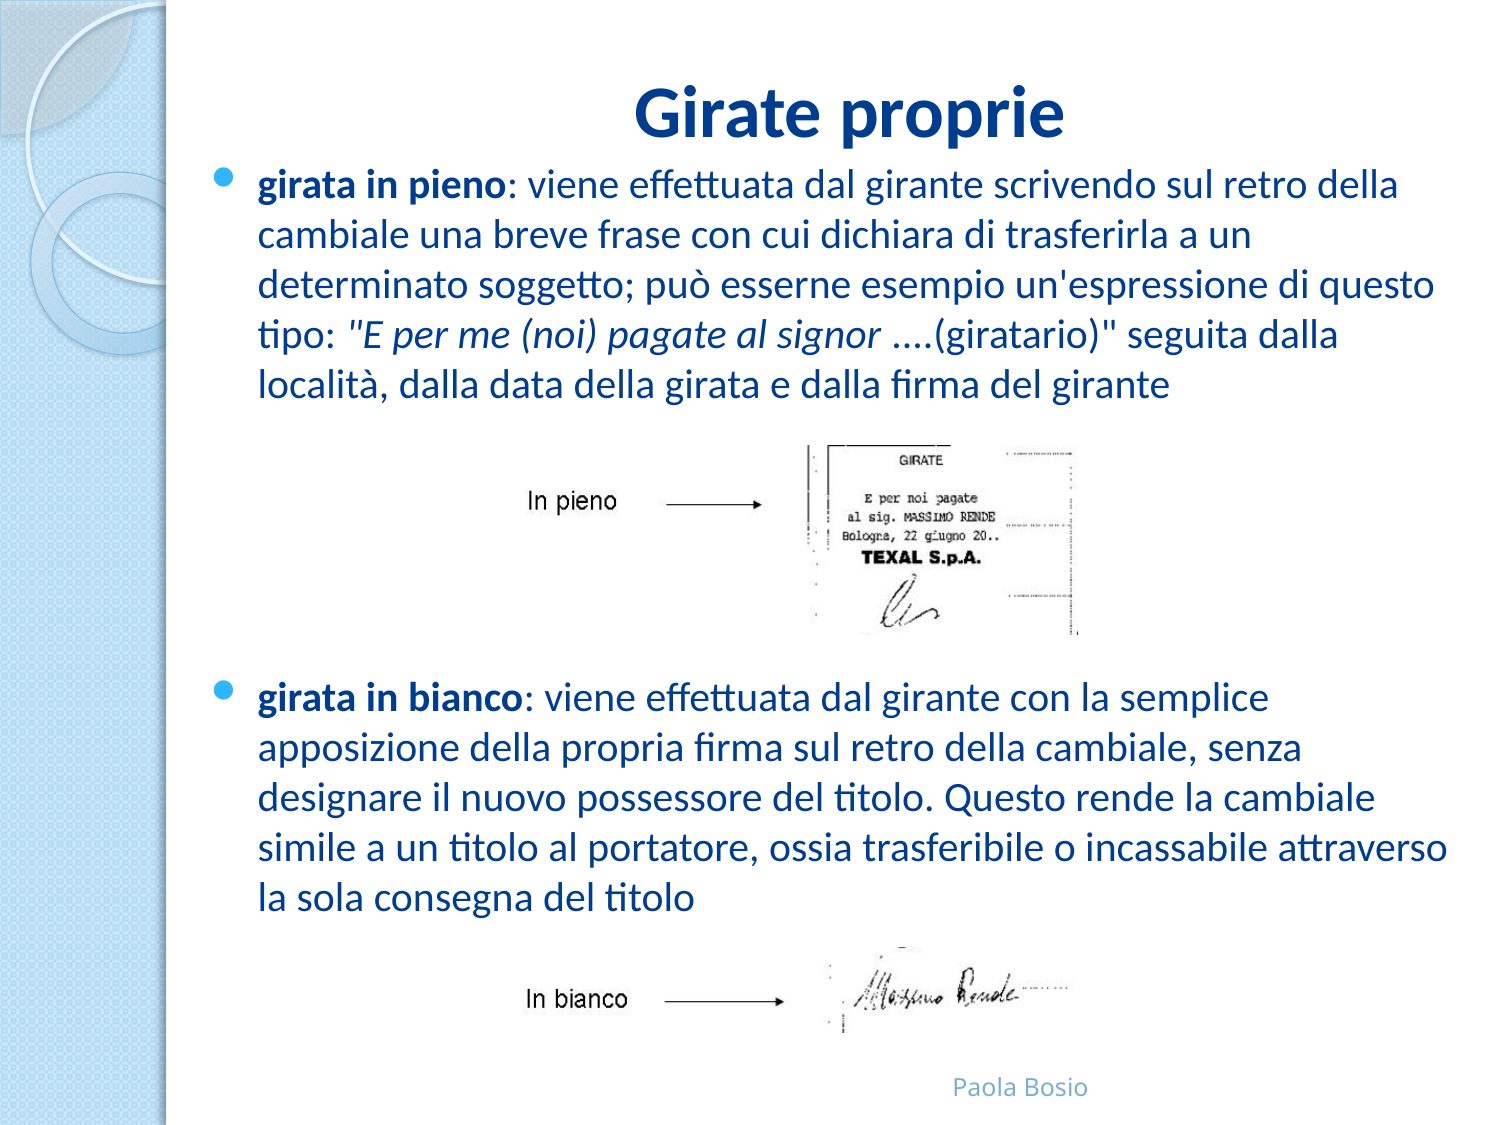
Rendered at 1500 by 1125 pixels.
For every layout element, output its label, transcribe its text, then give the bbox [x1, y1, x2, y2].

footer Paola Bosio [937, 1034, 1413, 1113]
picture [501, 445, 1079, 635]
picture [501, 947, 1081, 1033]
list girata in pieno: viene effettuata dal girante scrivendo sul retro della cambiale una breve frase con cui dichiara di trasferirla a un determinato soggetto; può esserne esempio un'espressione di questo tipo: "E per me (noi) pagate al signor ....(giratario)" seguita dalla località, dalla data della girata e dalla firma del girante girata in bianco: viene effettuata dal girante con la semplice apposizione della propria firma sul retro della cambiale, senza designare il nuovo possessore del titolo. Questo rende la cambiale simile a un titolo al portatore, ossia trasferibile o incassabile attraverso la sola consegna del titolo [183, 149, 1483, 1094]
title Girate proprie [235, 54, 1466, 149]
